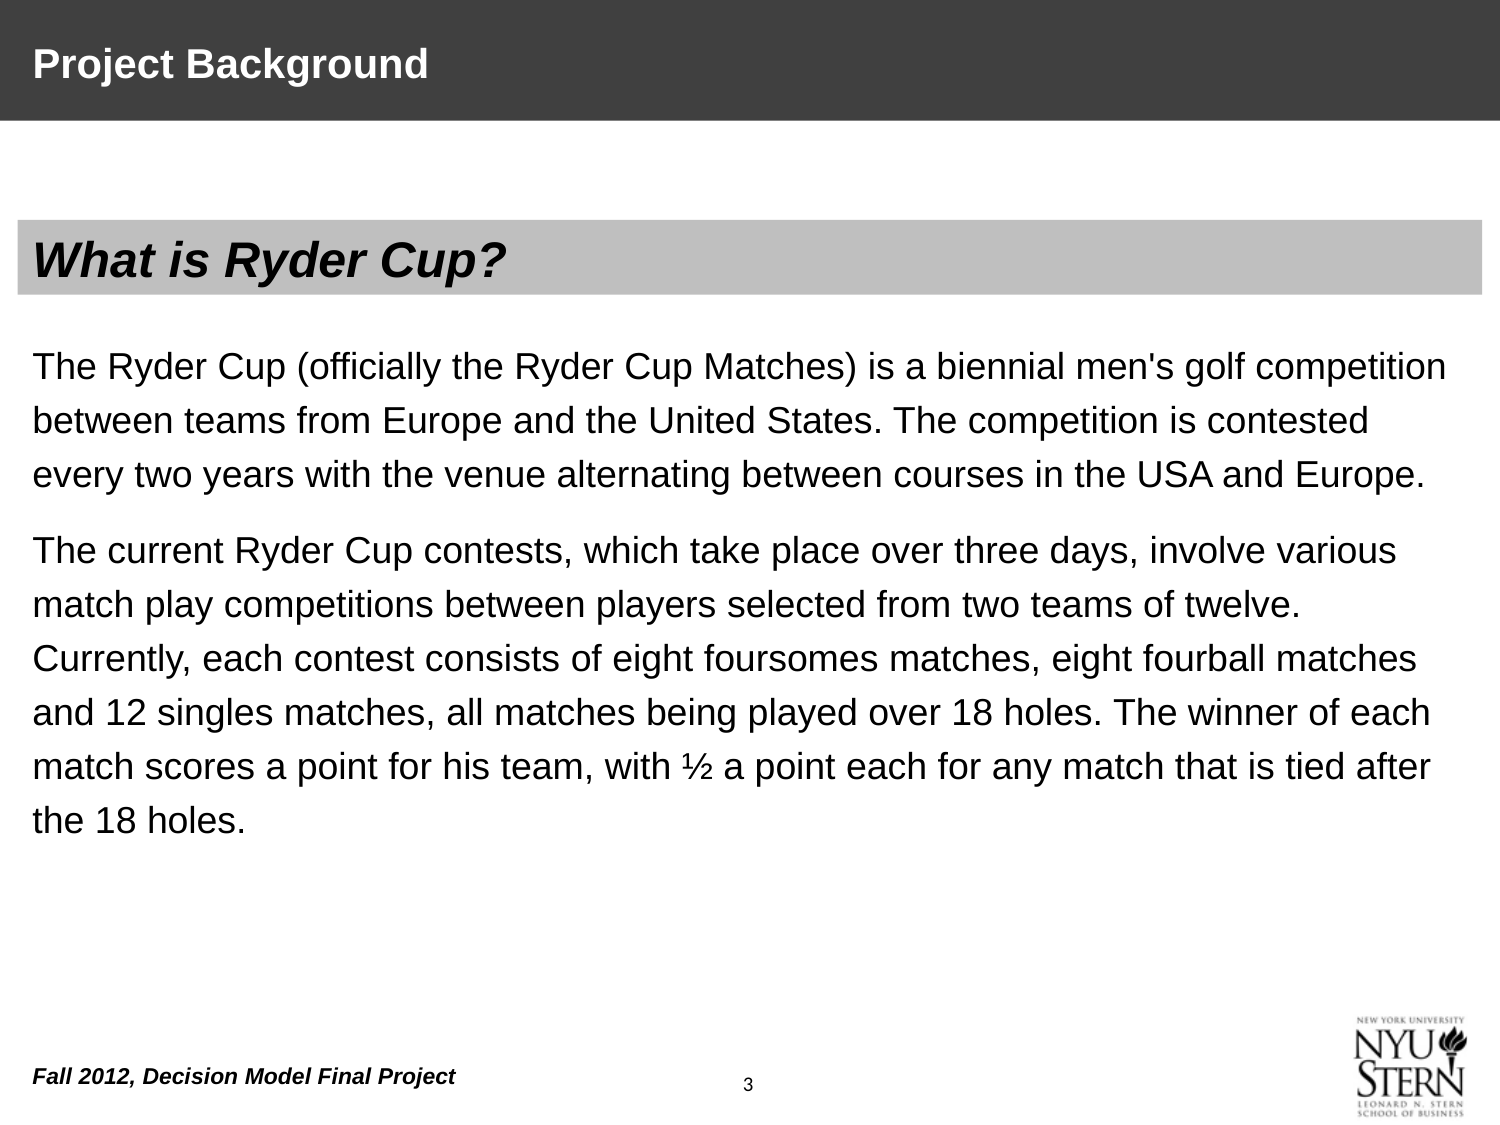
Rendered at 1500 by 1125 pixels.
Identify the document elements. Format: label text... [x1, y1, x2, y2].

picture [1352, 1014, 1468, 1121]
text_box The Ryder Cup (officially the Ryder Cup Matches) is a biennial men's golf competition between teams from Europe and the United States. The competition is contested every two years with the venue alternating between courses in the USA and Europe. The current Ryder Cup contests, which take place over three days, involve various match play competitions between players selected from two teams of twelve. Currently, each contest consists of eight foursomes matches, eight fourball matches and 12 singles matches, all matches being played over 18 holes. The winner of each match scores a point for his team, with ½ a point each for any match that is tied after the 18 holes. [17, 325, 1483, 925]
title Project Background [17, 28, 503, 95]
text_box What is Ryder Cup? [17, 219, 1483, 295]
